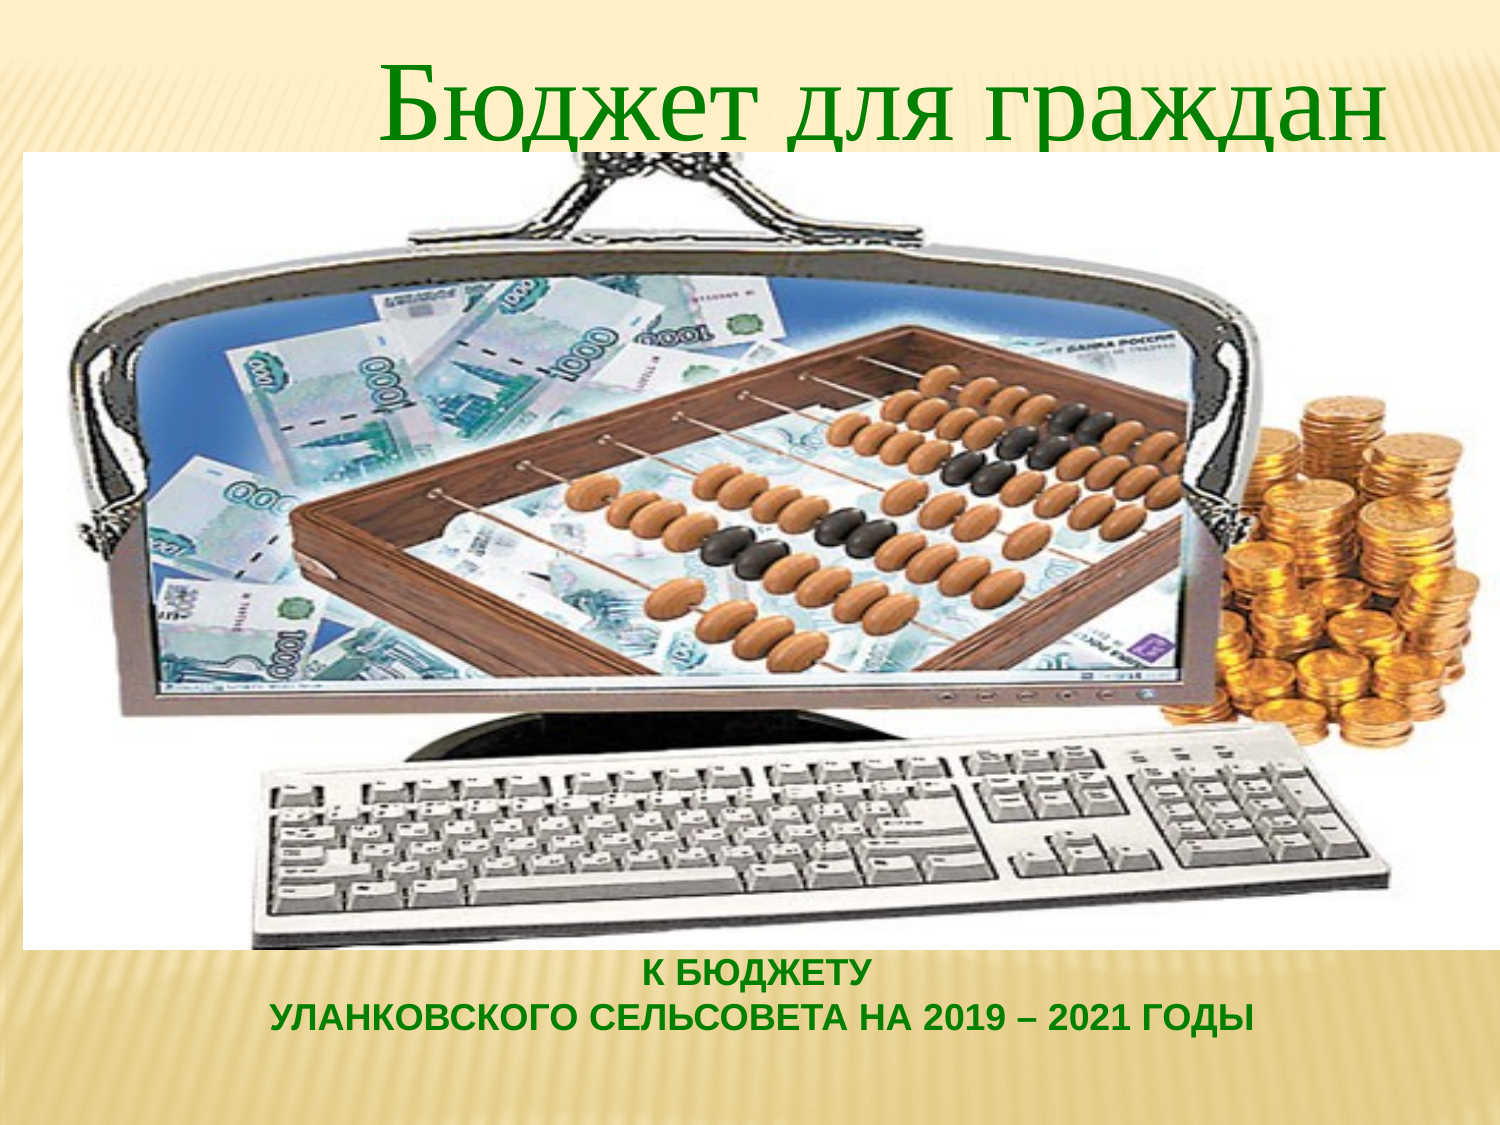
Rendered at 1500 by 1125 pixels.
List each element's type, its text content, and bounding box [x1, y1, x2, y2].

text_box К БЮДЖЕТУ УЛАНКОВСКОГО СЕЛЬСОВЕТА НА 2019 – 2021 ГОДЫ [129, 967, 1395, 1046]
picture [23, 151, 1500, 950]
subtitle Бюджет для граждан [269, 19, 1500, 151]
